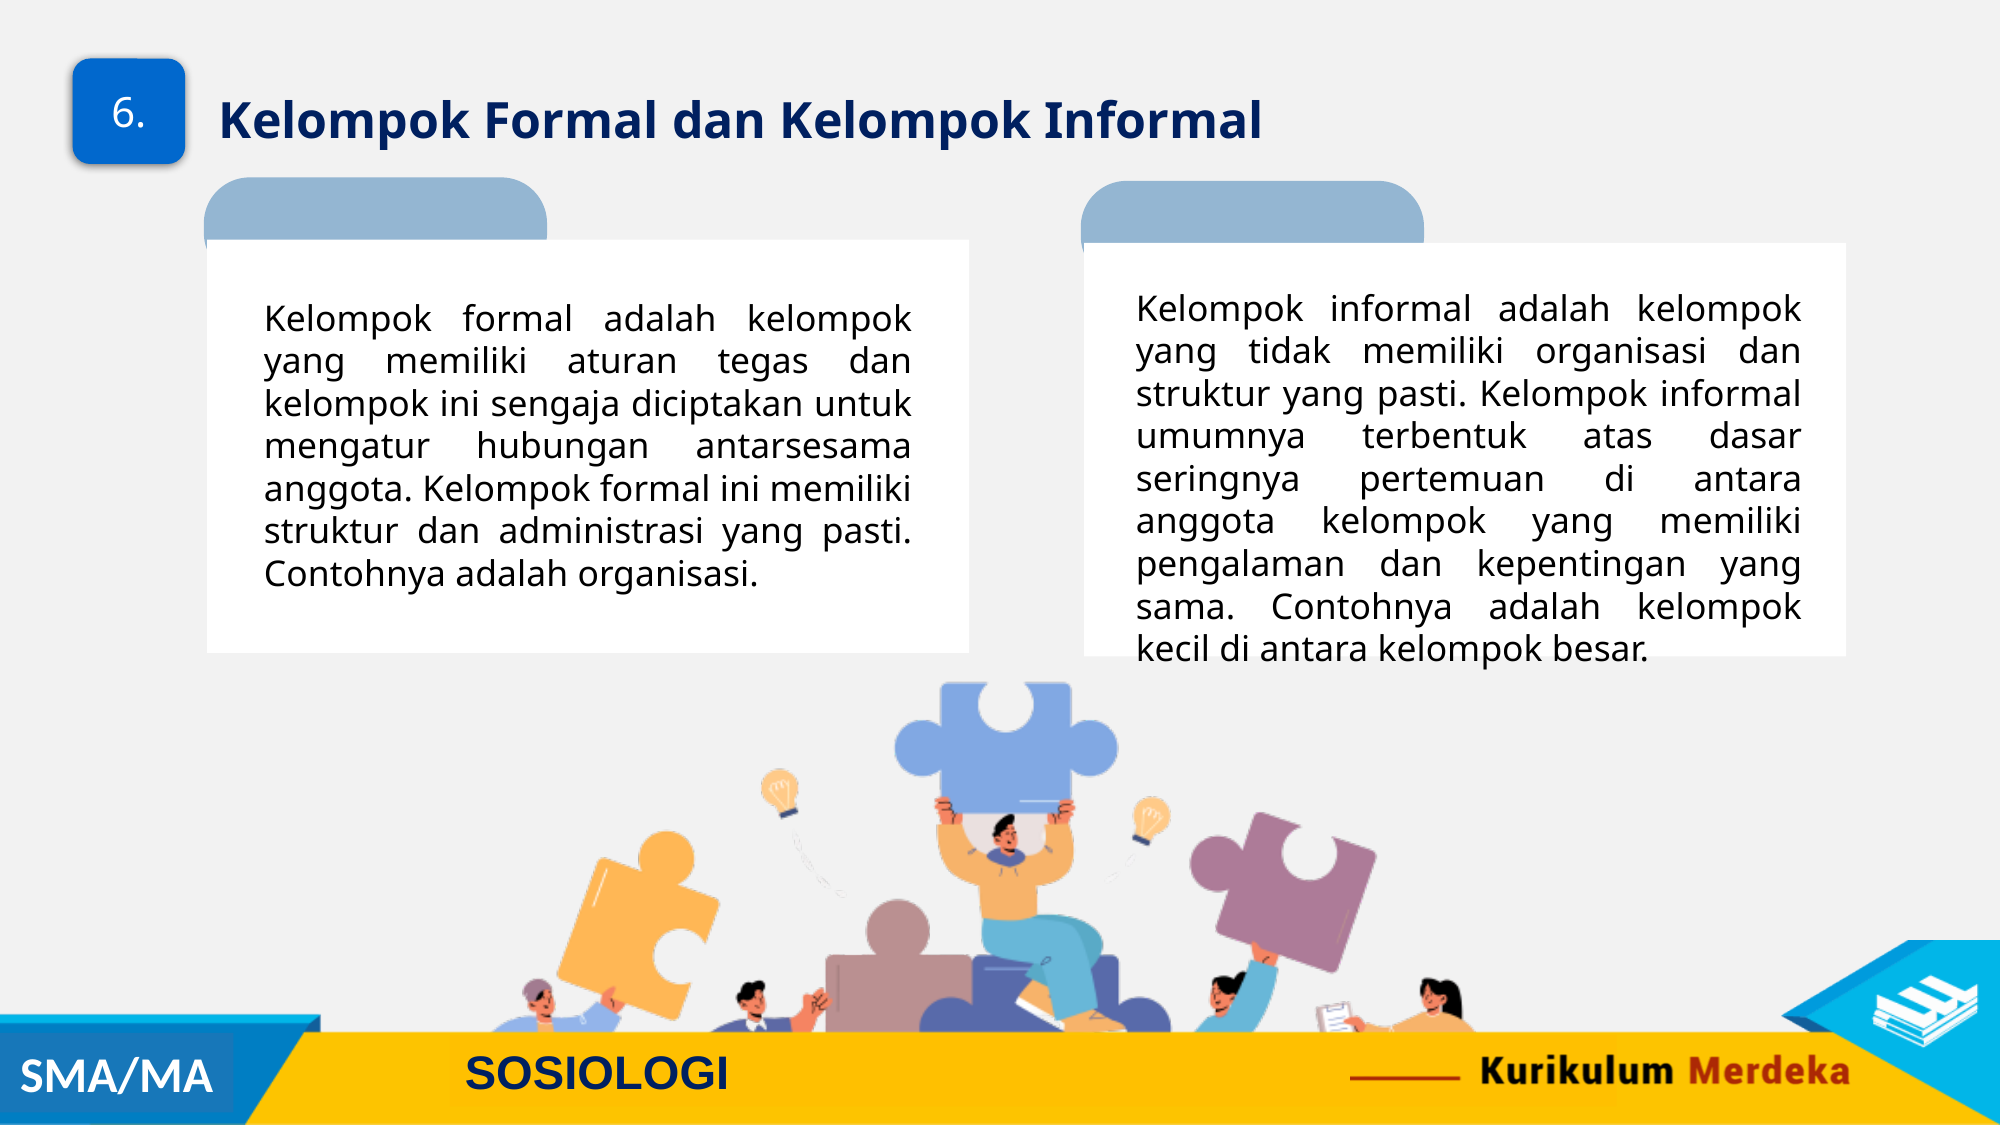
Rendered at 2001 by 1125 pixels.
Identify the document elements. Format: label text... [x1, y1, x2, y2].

text_box [206, 238, 970, 654]
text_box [0, 940, 2000, 1125]
text_box [1079, 179, 1426, 254]
text_box Kelompok informal adalah kelompok yang tidak memiliki organisasi dan struktur yang pasti. Kelompok informal umumnya terbentuk atas dasar seringnya pertemuan di antara anggota kelompok yang memiliki pengalaman dan kepentingan yang sama. Contohnya adalah kelompok kecil di antara kelompok besar. [1121, 278, 1818, 677]
text_box Kelompok formal adalah kelompok yang memiliki aturan tegas dan kelompok ini sengaja diciptakan untuk mengatur hubungan antarsesama anggota. Kelompok formal ini memiliki struktur dan administrasi yang pasti. Contohnya adalah organisasi. [249, 288, 928, 644]
text_box [1083, 242, 1847, 657]
text_box 6. [72, 58, 186, 164]
picture [417, 646, 1584, 940]
text_box [202, 176, 549, 250]
text_box Kelompok Formal dan Kelompok Informal [203, 80, 1320, 156]
